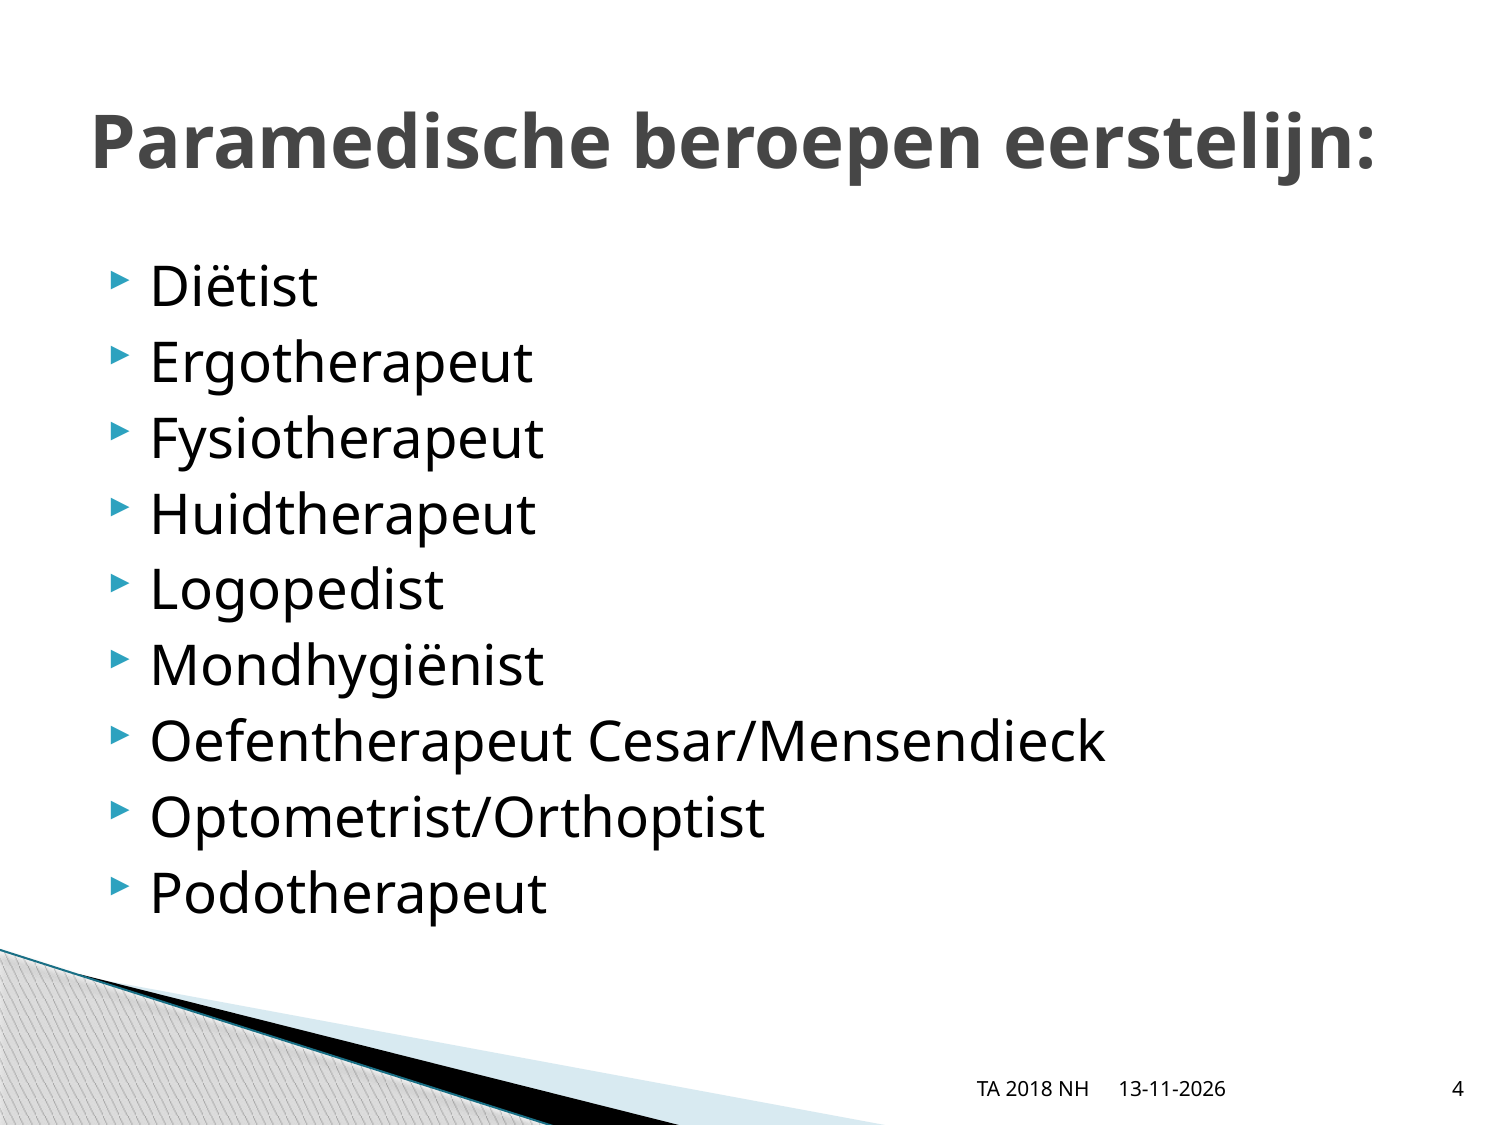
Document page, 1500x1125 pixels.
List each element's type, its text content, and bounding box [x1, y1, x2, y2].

title Paramedische beroepen eerstelijn: [75, 45, 1425, 233]
slide_number 4 [1418, 1051, 1479, 1112]
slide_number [1105, 1051, 1418, 1112]
list Diëtist Ergotherapeut Fysiotherapeut Huidtherapeut Logopedist Mondhygiënist Oefentherapeut Cesar/Mensendieck Optometrist/Orthoptist Podotherapeut [75, 243, 1425, 986]
footer TA 2018 NH [718, 1051, 1105, 1112]
